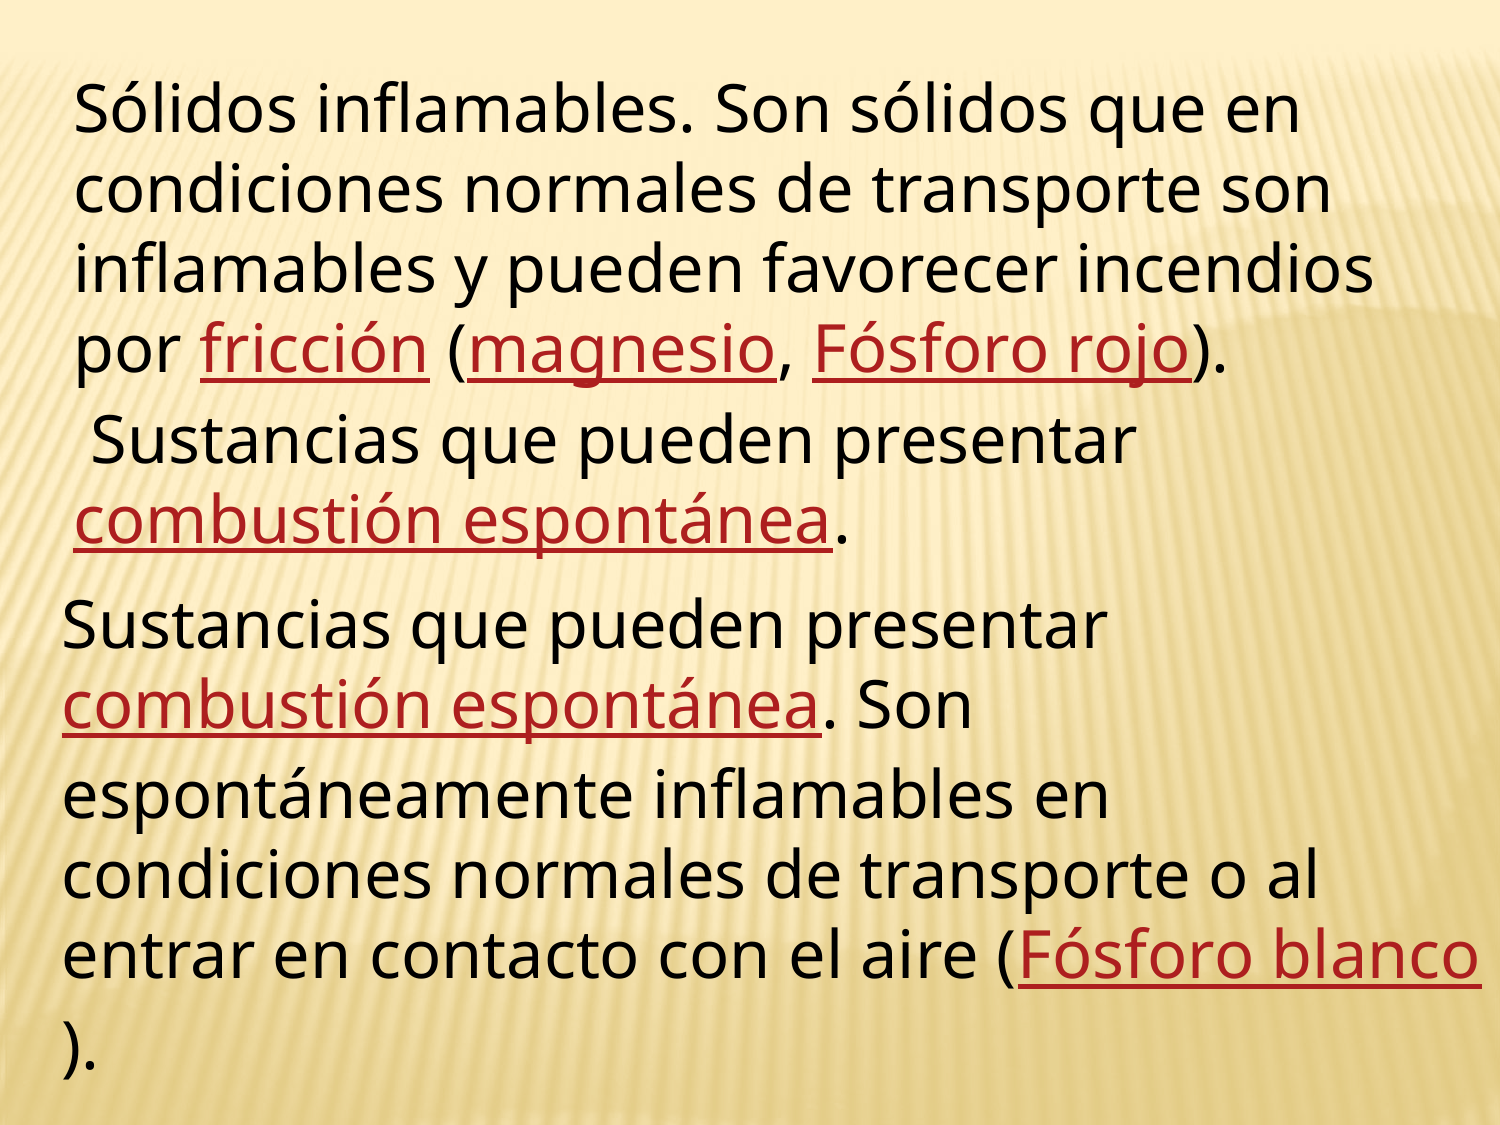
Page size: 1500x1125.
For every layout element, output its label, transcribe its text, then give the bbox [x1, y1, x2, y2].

text_box Sustancias que pueden presentar combustión espontánea. Son espontáneamente inflamables en condiciones normales de transporte o al entrar en contacto con el aire (Fósforo blanco). [46, 574, 1500, 1091]
text_box Sólidos inflamables. Son sólidos que en condiciones normales de transporte son inflamables y pueden favorecer incendios por fricción (magnesio, Fósforo rojo). Sustancias que pueden presentar combustión espontánea. [58, 58, 1442, 574]
